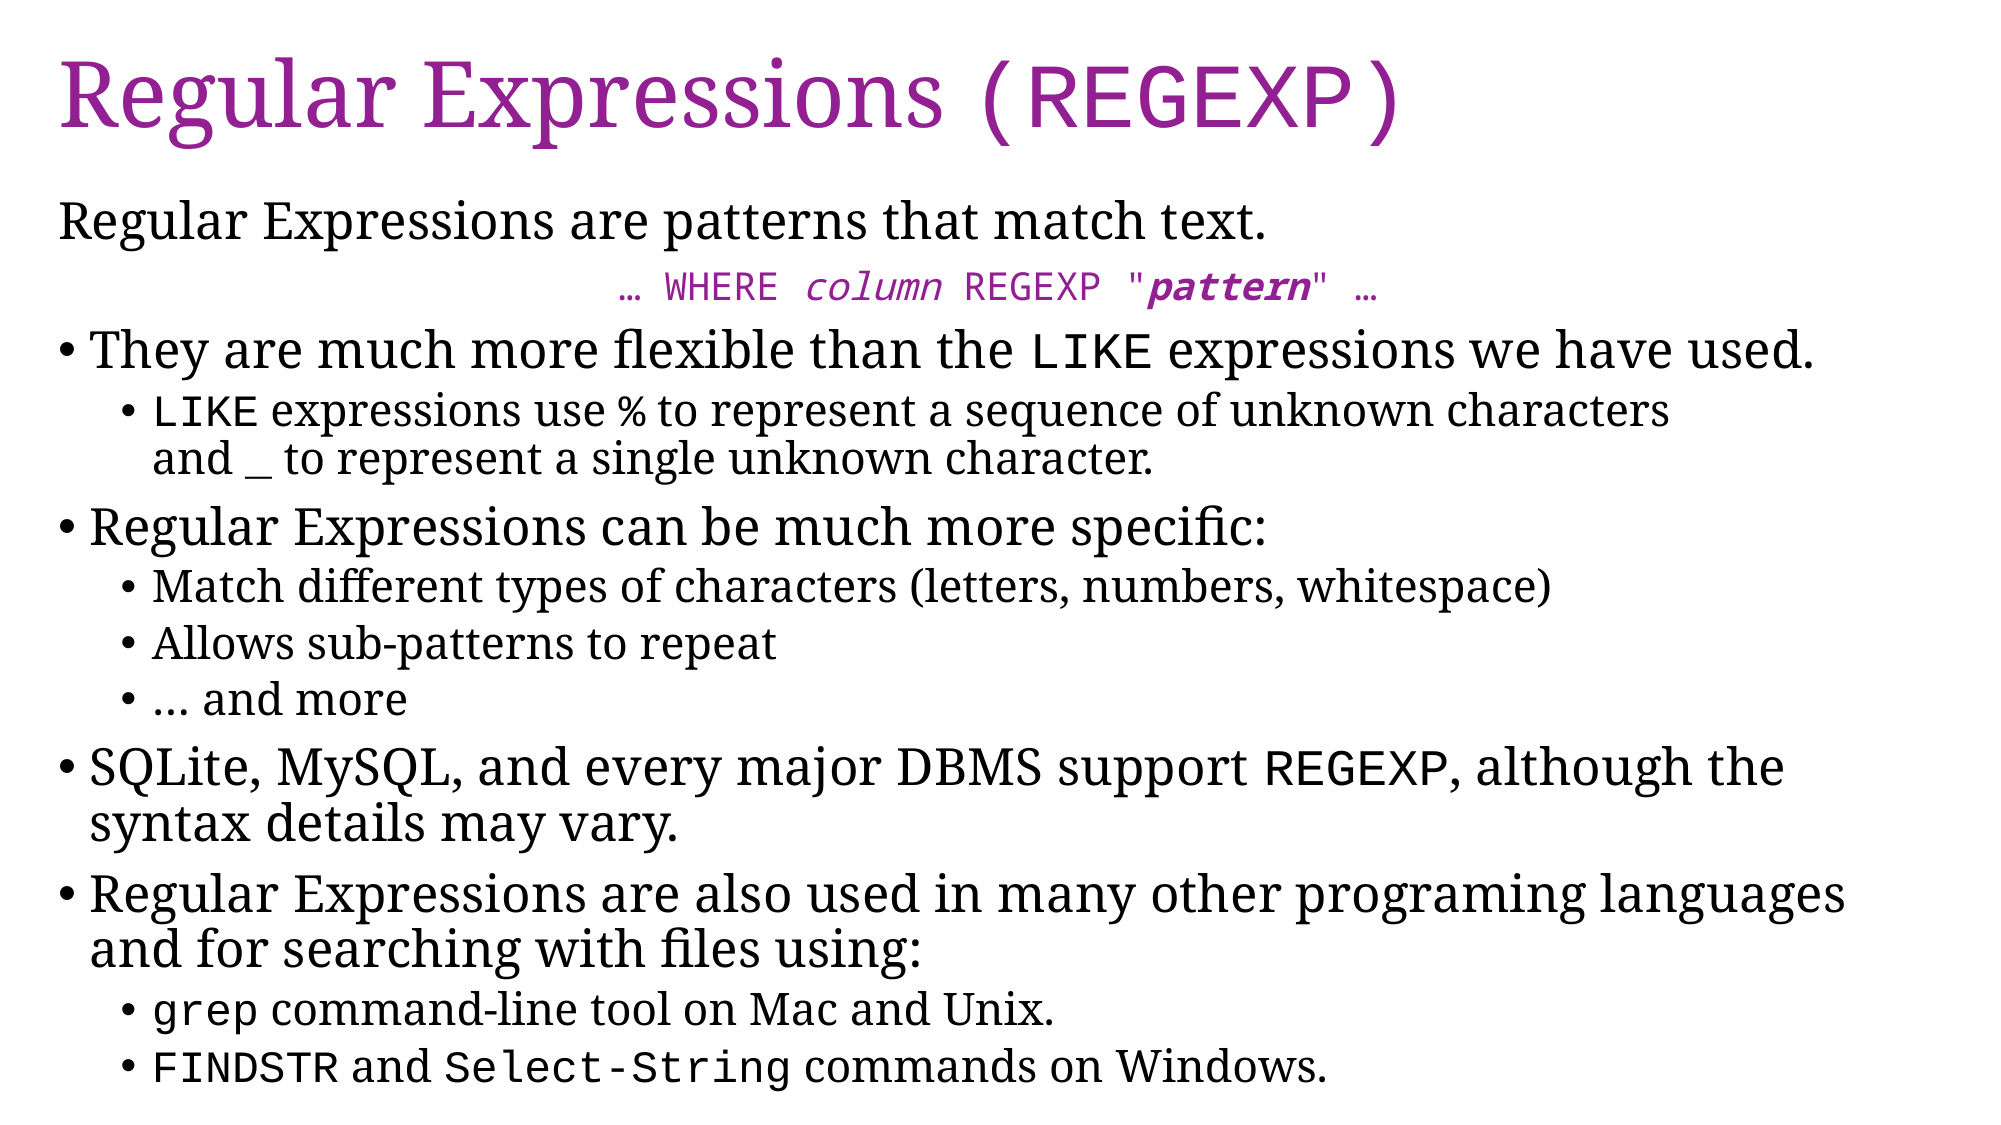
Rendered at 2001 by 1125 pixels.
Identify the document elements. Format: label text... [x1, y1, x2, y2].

list Regular Expressions are patterns that match text. … WHERE column REGEXP "pattern" … They are much more flexible than the LIKE expressions we have used. LIKE expressions use % to represent a sequence of unknown characters and _ to represent a single unknown character. Regular Expressions can be much more specific: Match different types of characters (letters, numbers, whitespace) Allows sub-patterns to repeat … and more SQLite, MySQL, and every major DBMS support REGEXP, although the syntax details may vary. Regular Expressions are also used in many other programing languages and for searching with files using: grep command-line tool on Mac and Unix. FINDSTR and Select-String commands on Windows. [43, 188, 1953, 1106]
title Regular Expressions (REGEXP) [43, 25, 1953, 171]
